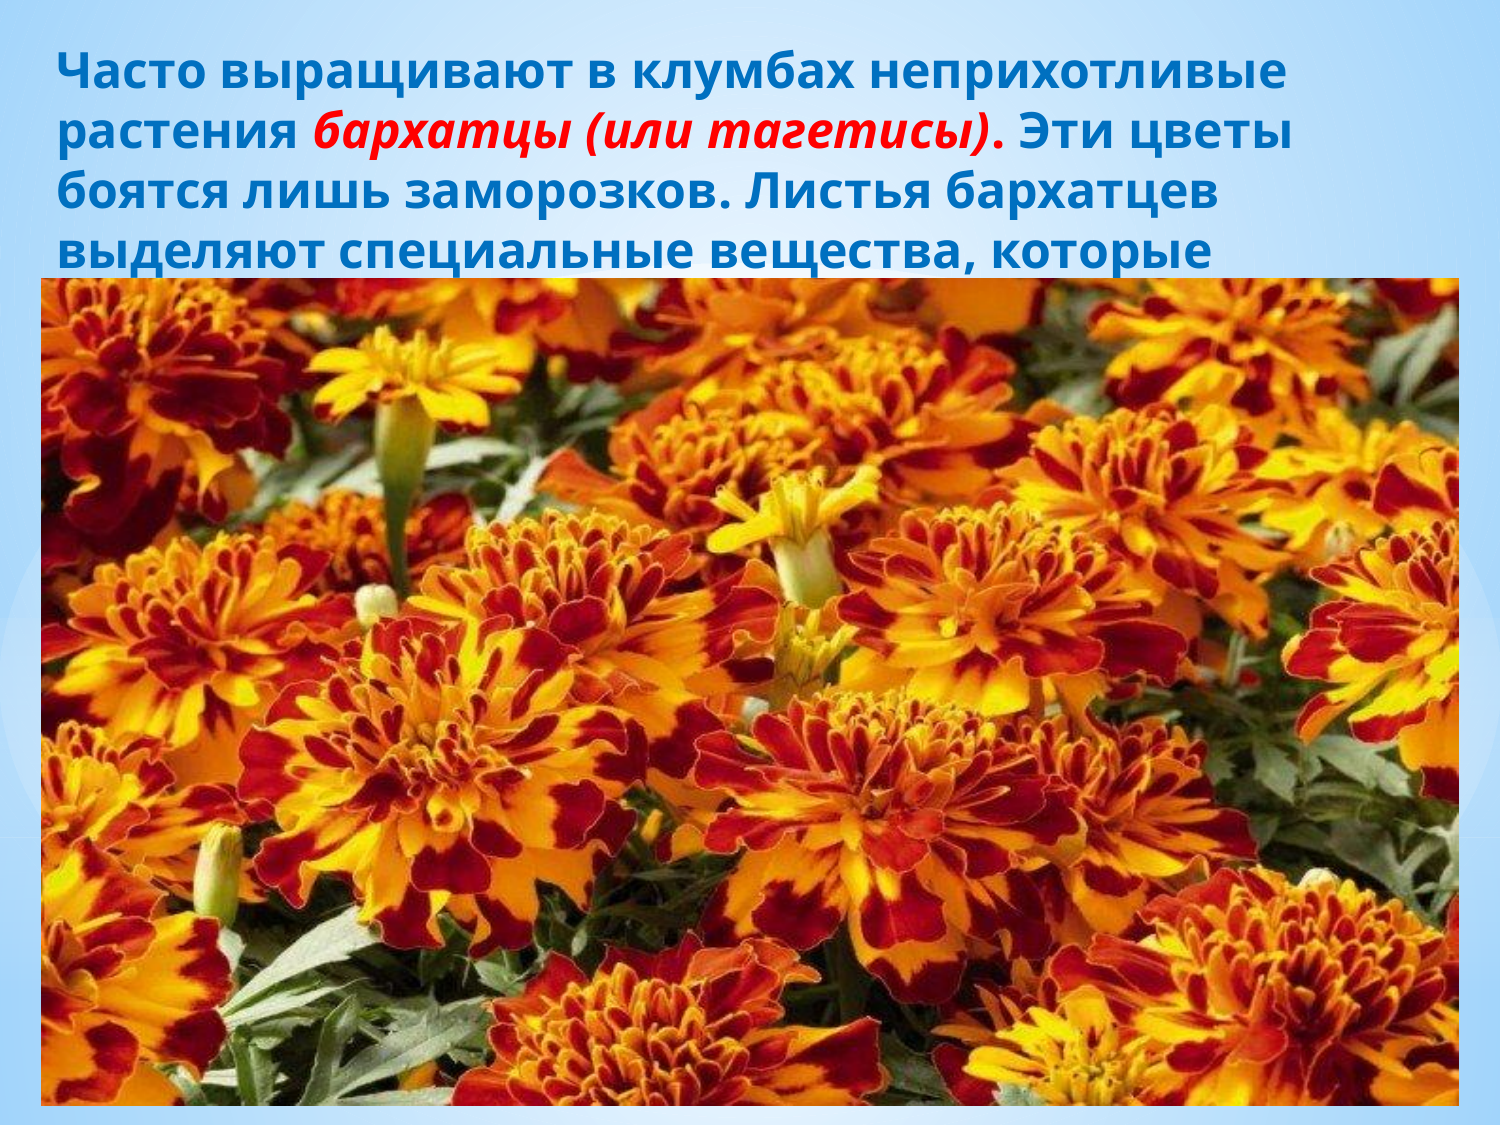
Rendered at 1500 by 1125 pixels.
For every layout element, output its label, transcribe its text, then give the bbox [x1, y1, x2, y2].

picture [41, 278, 1459, 1107]
title Часто выращивают в клумбах неприхотливые растения бархатцы (или тагетисы). Эти цветы боятся лишь заморозков. Листья бархатцев выделяют специальные вещества, которые отпугивают большинство насекомых. [41, 30, 1471, 268]
